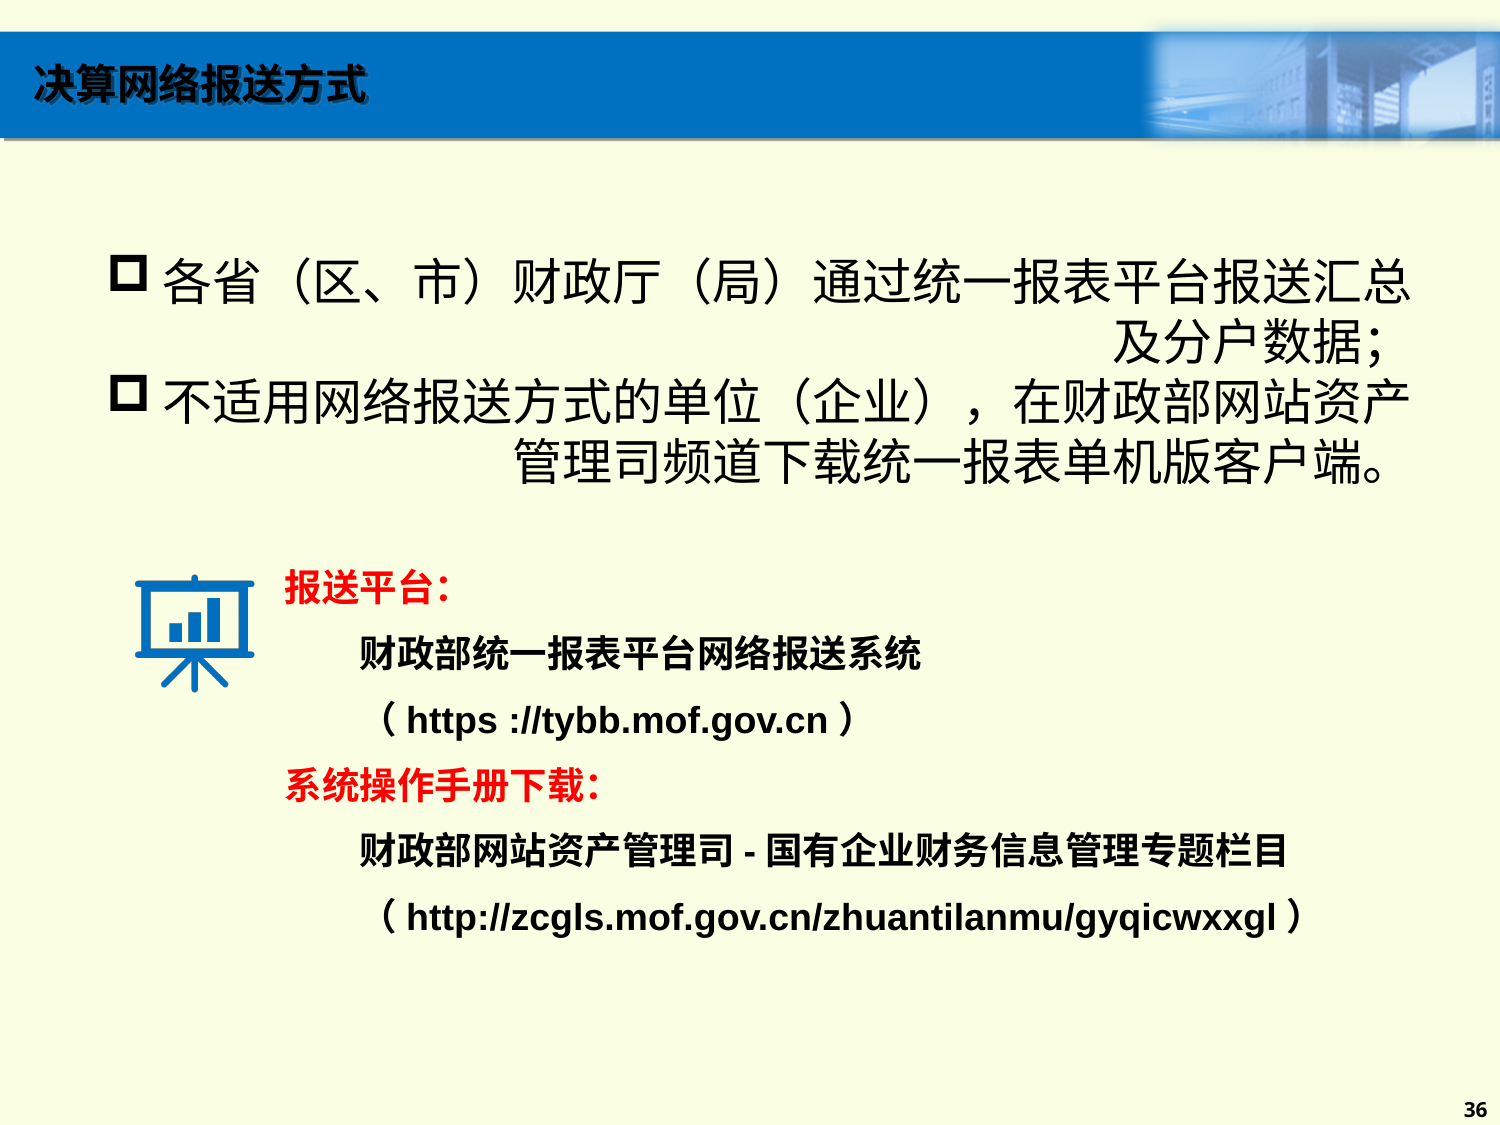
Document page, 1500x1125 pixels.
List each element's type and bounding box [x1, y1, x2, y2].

picture [1136, 14, 1500, 153]
list [117, 262, 139, 284]
list [72, 242, 1428, 528]
title [18, 50, 1330, 253]
text_box [1412, 1089, 1500, 1125]
text_box [119, 557, 1381, 950]
